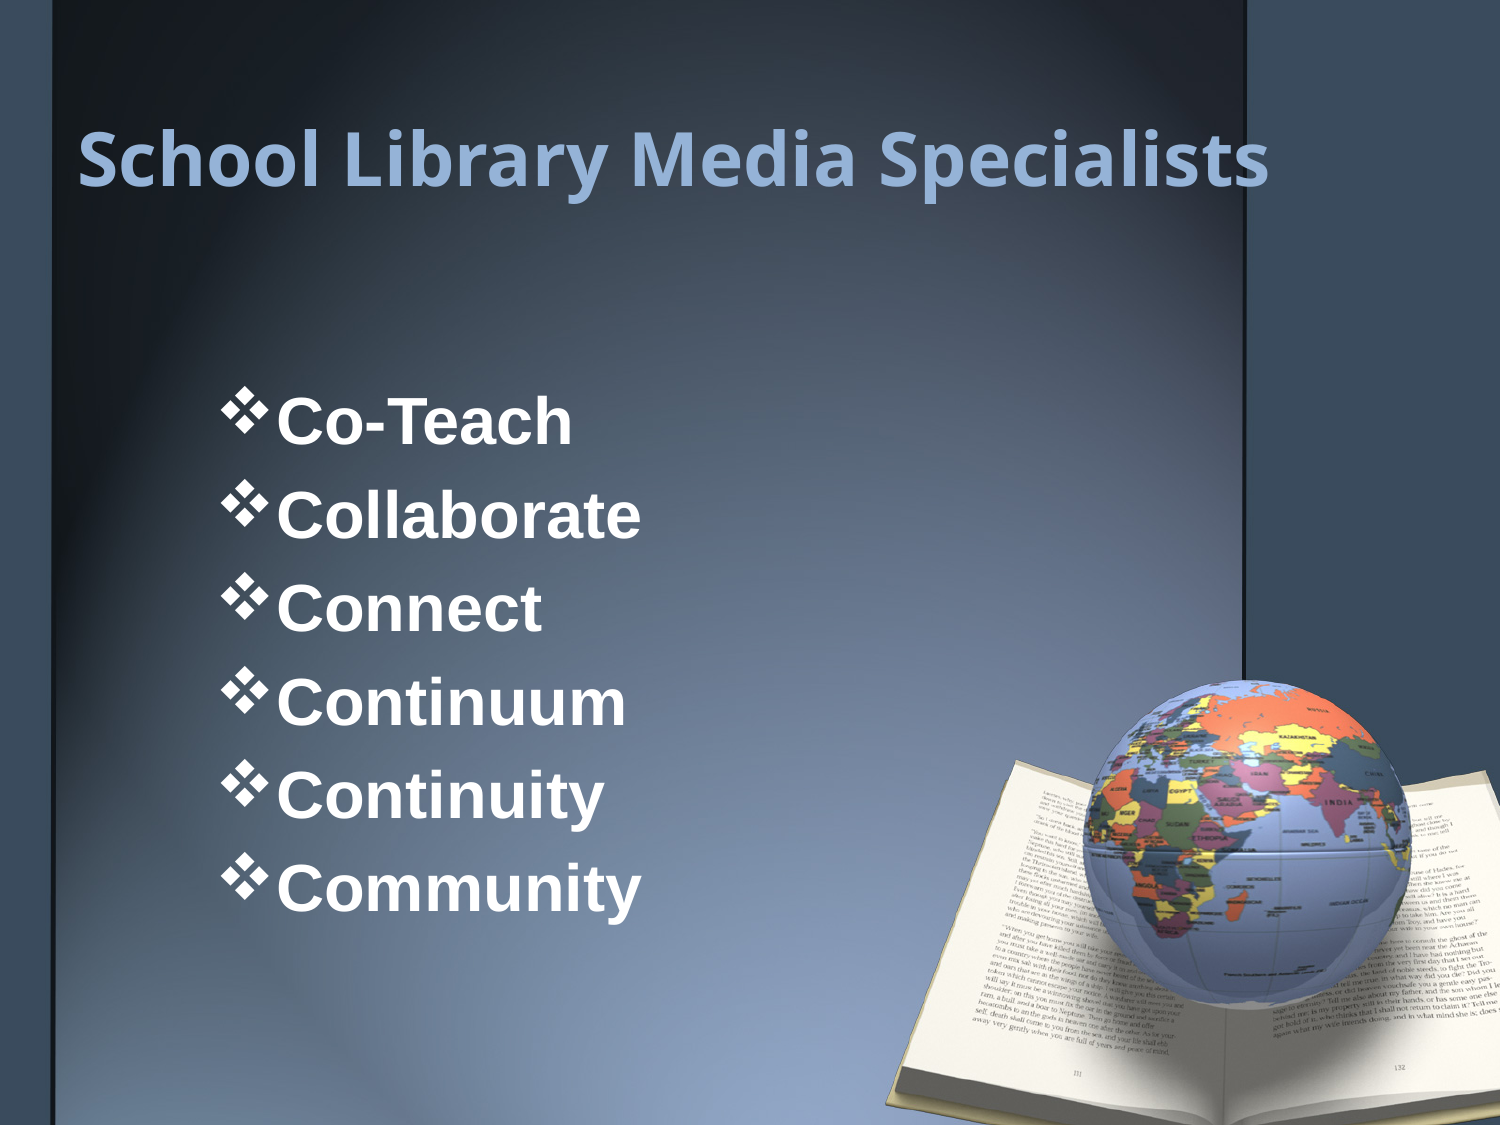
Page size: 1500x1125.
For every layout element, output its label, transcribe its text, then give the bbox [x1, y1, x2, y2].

title School Library Media Specialists [62, 87, 1500, 226]
list Co-Teach Collaborate Connect Continuum Continuity Community [124, 287, 1201, 1001]
picture [0, 0, 1500, 1125]
